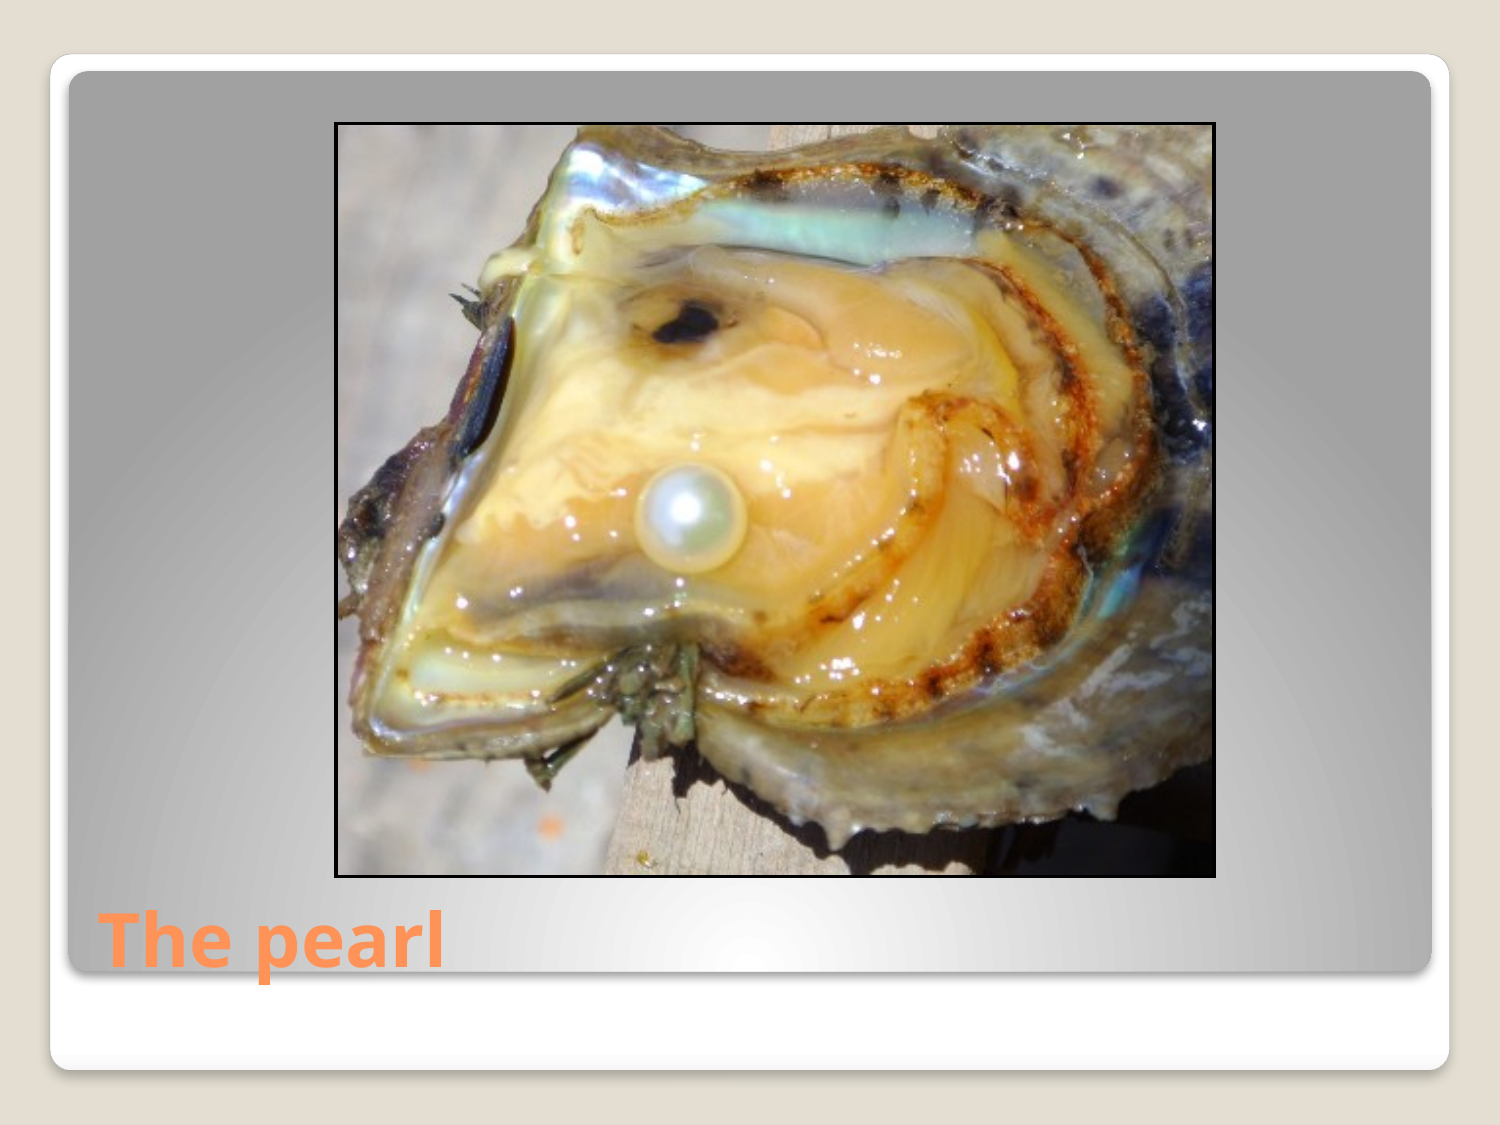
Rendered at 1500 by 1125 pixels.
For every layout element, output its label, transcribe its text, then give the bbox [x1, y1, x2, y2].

picture [337, 124, 1213, 876]
title The pearl [82, 817, 1425, 991]
